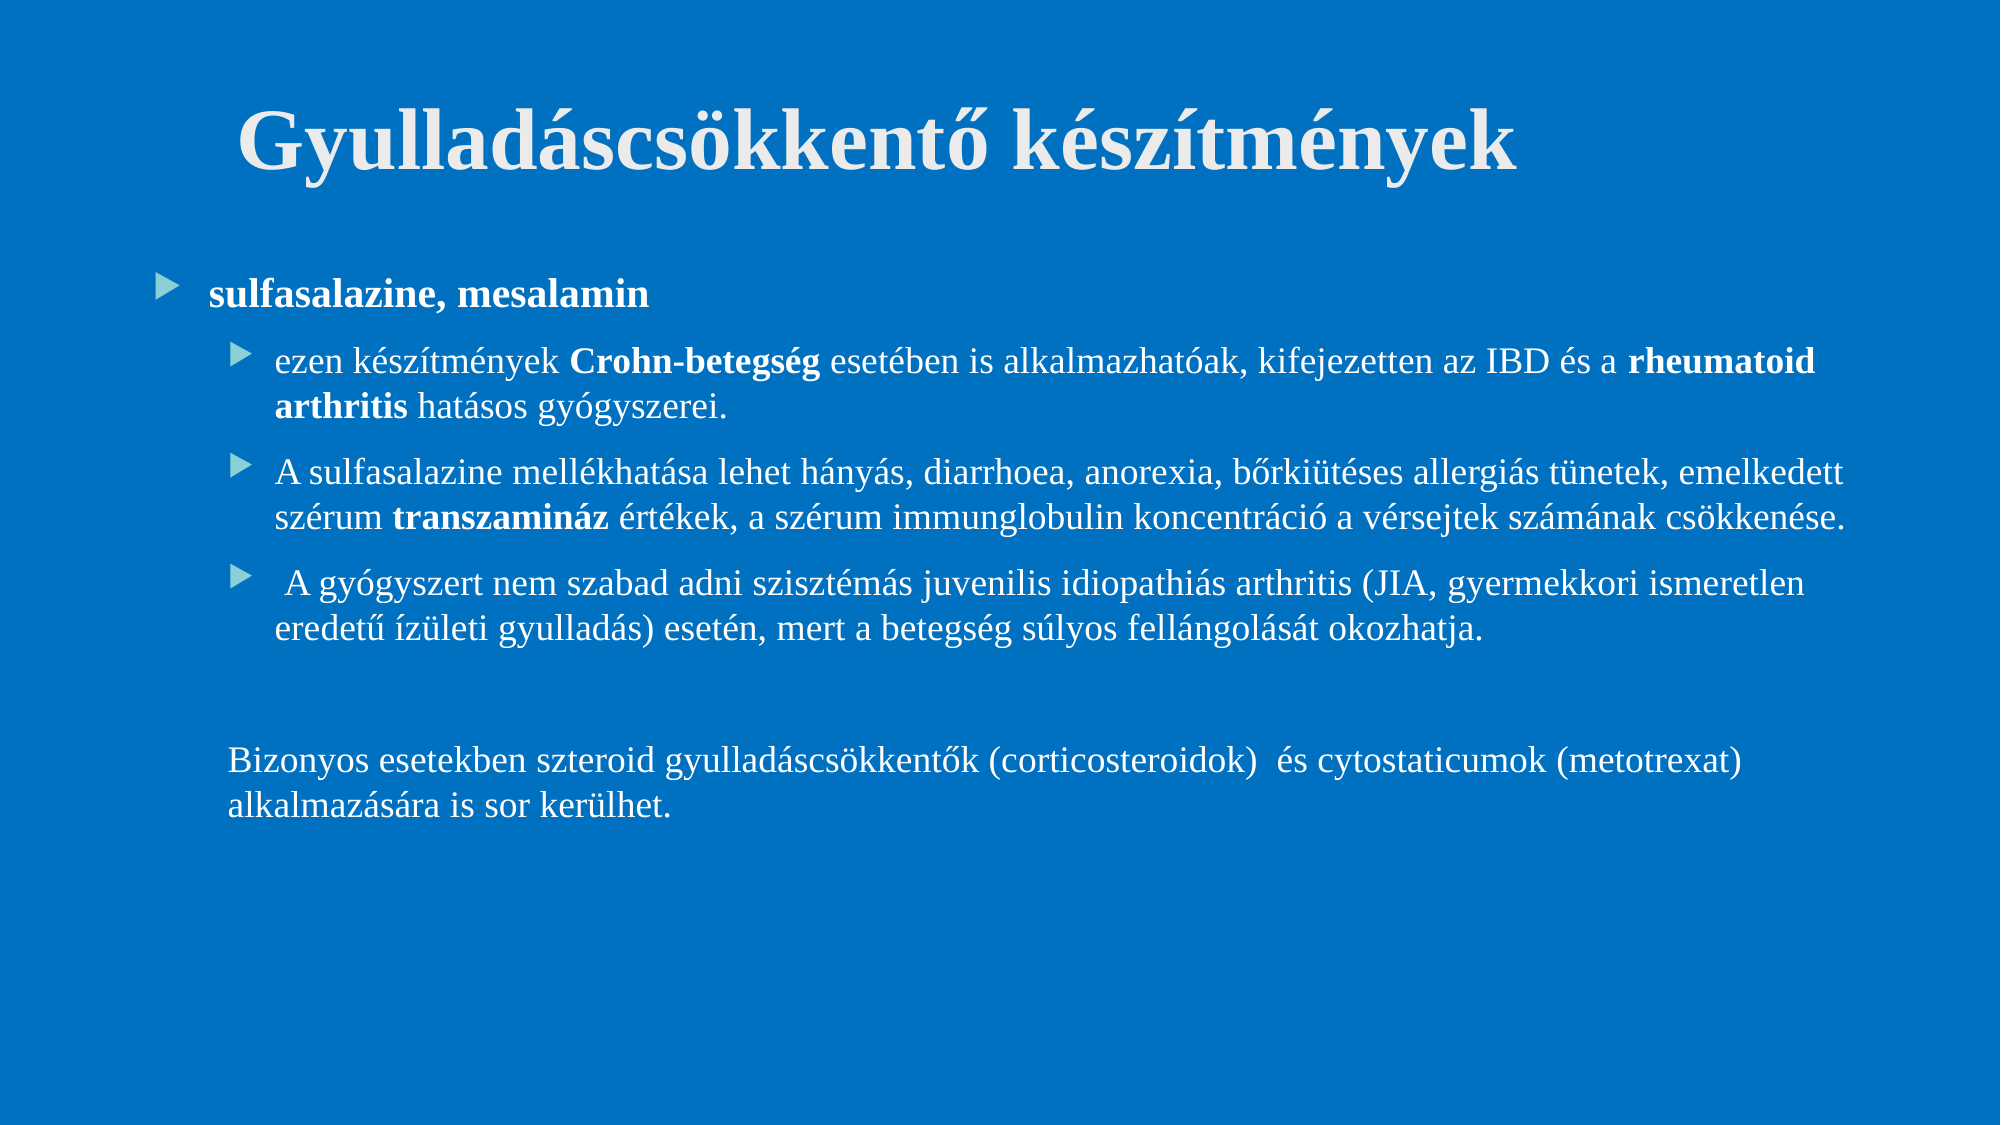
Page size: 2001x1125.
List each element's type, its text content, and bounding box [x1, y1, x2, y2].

title Gyulladáscsökkentő készítmények [106, 74, 1649, 304]
list sulfasalazine, mesalamin ezen készítmények Crohn-betegség esetében is alkalmazhatóak, kifejezetten az IBD és a rheumatoid arthritis hatásos gyógyszerei. A sulfasalazine mellékhatása lehet hányás, diarrhoea, anorexia, bőrkiütéses allergiás tünetek, emelkedett szérum transzamináz értékek, a szérum immunglobulin koncentráció a vérsejtek számának csökkenése. A gyógyszert nem szabad adni szisztémás juvenilis idiopathiás arthritis (JIA, gyermekkori ismeretlen eredetű ízületi gyulladás) esetén, mert a betegség súlyos fellángolását okozhatja. Bizonyos esetekben szteroid gyulladáscsökkentők (corticosteroidok) és cytostaticumok (metotrexat) alkalmazására is sor kerülhet. [137, 257, 1875, 1049]
